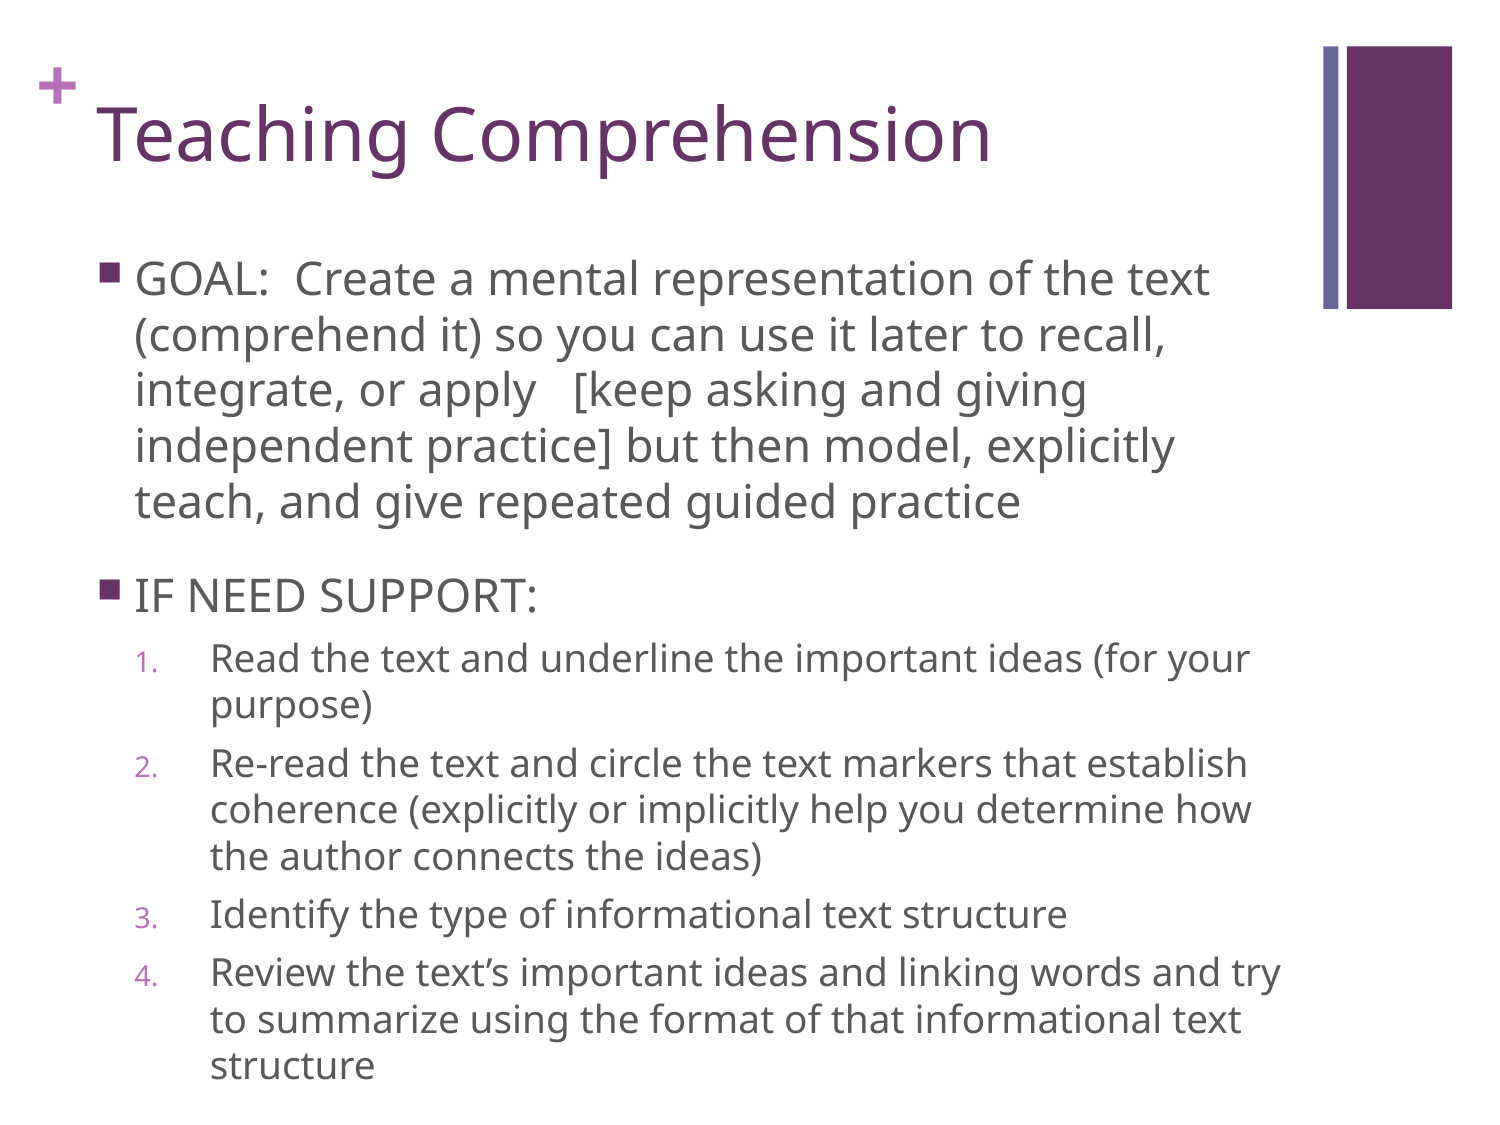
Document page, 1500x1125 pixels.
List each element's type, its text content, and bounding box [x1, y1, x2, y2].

title Teaching Comprehension [81, 79, 1322, 241]
list GOAL: Create a mental representation of the text (comprehend it) so you can use it later to recall, integrate, or apply [keep asking and giving independent practice] but then model, explicitly teach, and give repeated guided practice IF NEED SUPPORT: Read the text and underline the important ideas (for your purpose) Re-read the text and circle the text markers that establish coherence (explicitly or implicitly help you determine how the author connects the ideas) Identify the type of informational text structure Review the text’s important ideas and linking words and try to summarize using the format of that informational text structure [81, 241, 1322, 1099]
